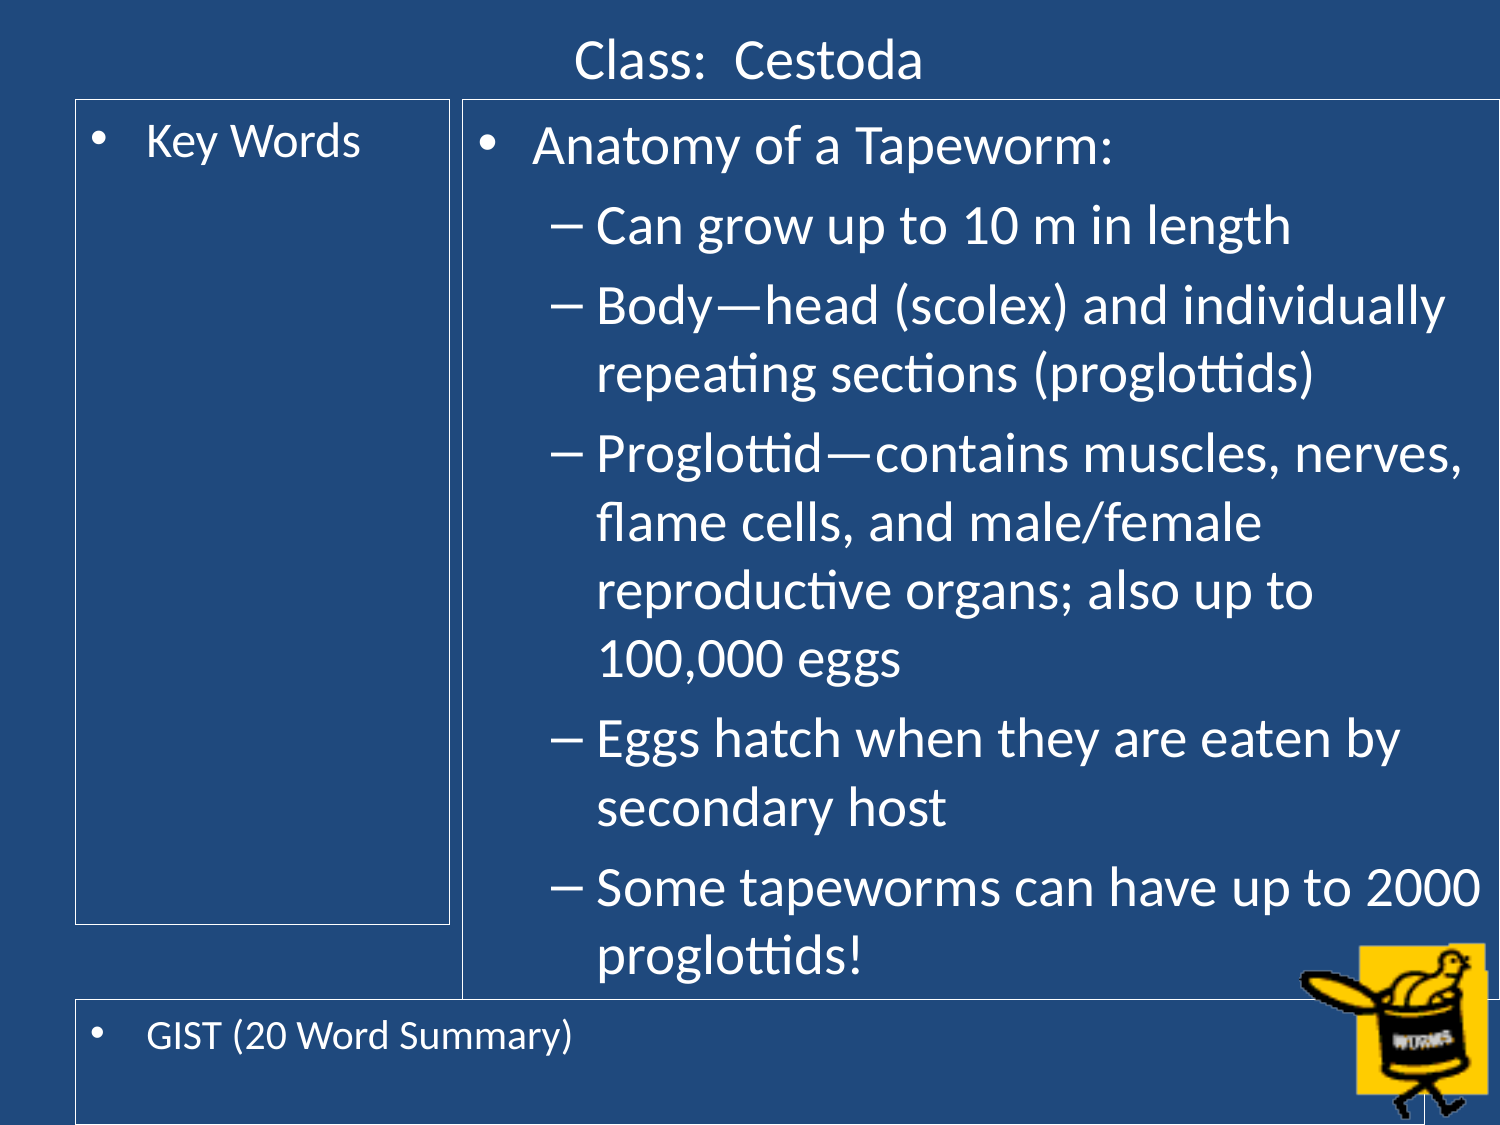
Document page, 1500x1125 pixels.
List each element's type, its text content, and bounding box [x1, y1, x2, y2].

list GIST (20 Word Summary) [75, 999, 1294, 1125]
list Anatomy of a Tapeworm: Can grow up to 10 m in length Body—head (scolex) and individually repeating sections (proglottids) Proglottid—contains muscles, nerves, flame cells, and male/female reproductive organs; also up to 100,000 eggs Eggs hatch when they are eaten by secondary host Some tapeworms can have up to 2000 proglottids! [462, 99, 1500, 999]
picture [1299, 912, 1500, 1125]
title Class: Cestoda [75, 0, 1425, 113]
list Key Words [75, 99, 450, 925]
